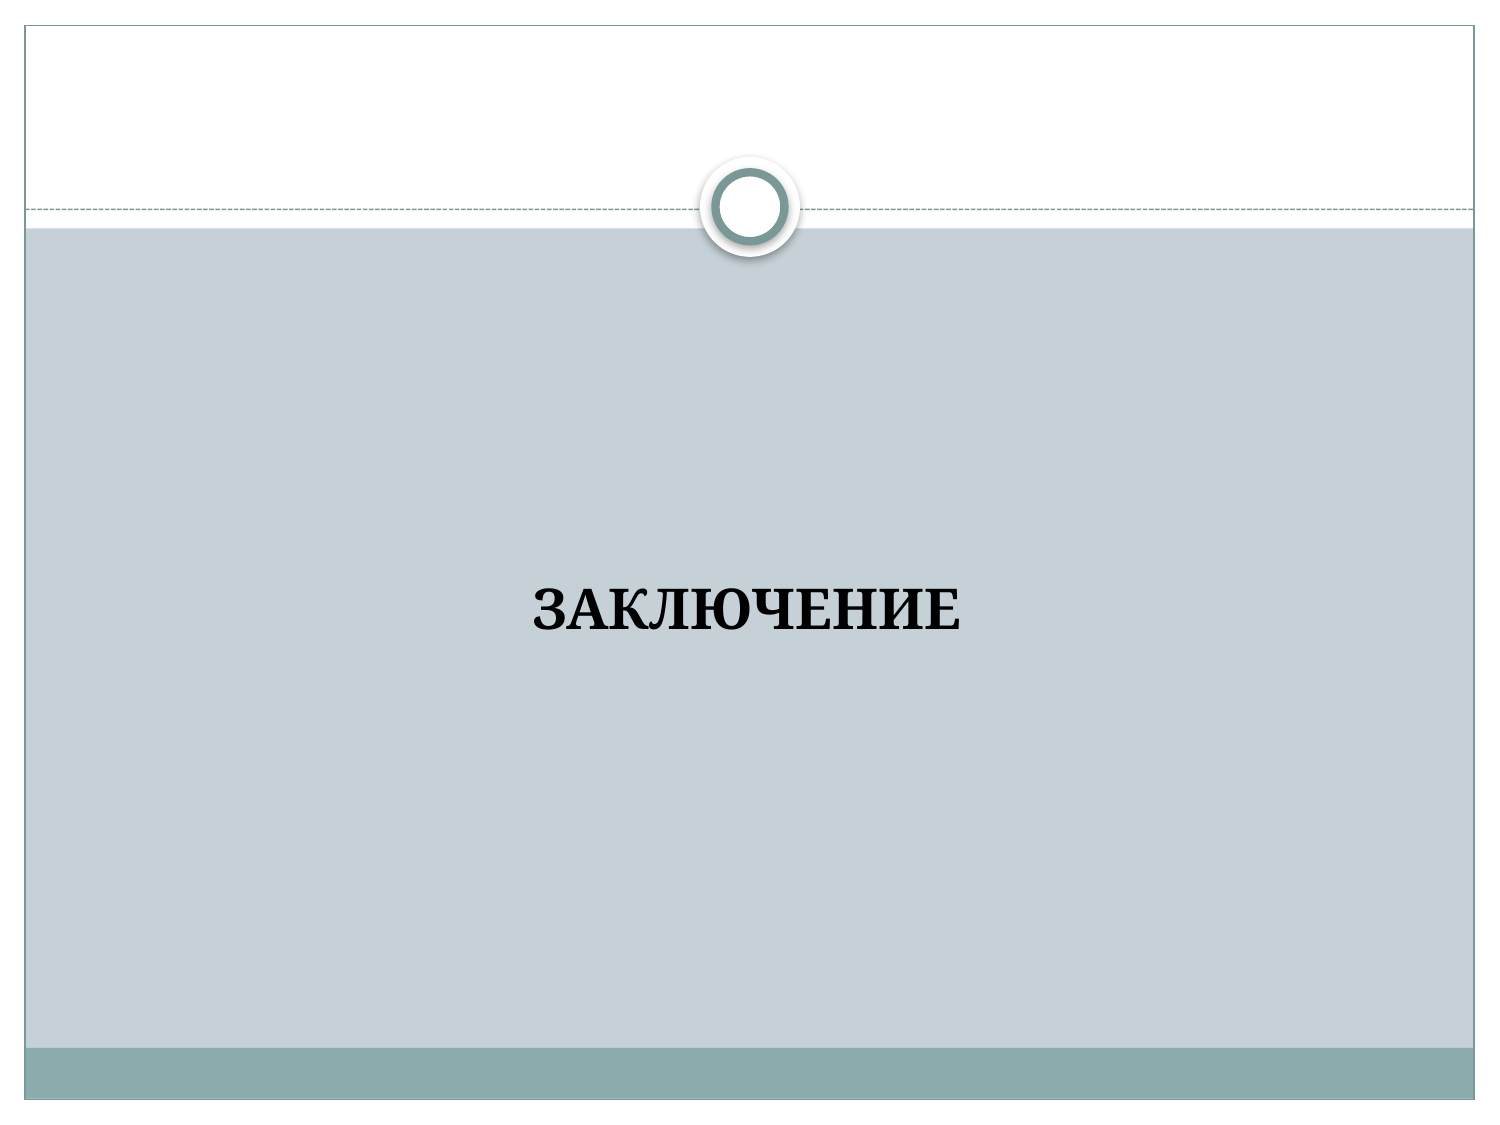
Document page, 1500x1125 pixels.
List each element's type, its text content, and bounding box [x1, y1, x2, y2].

list ЗАКЛЮЧЕНИЕ [49, 250, 1445, 1001]
